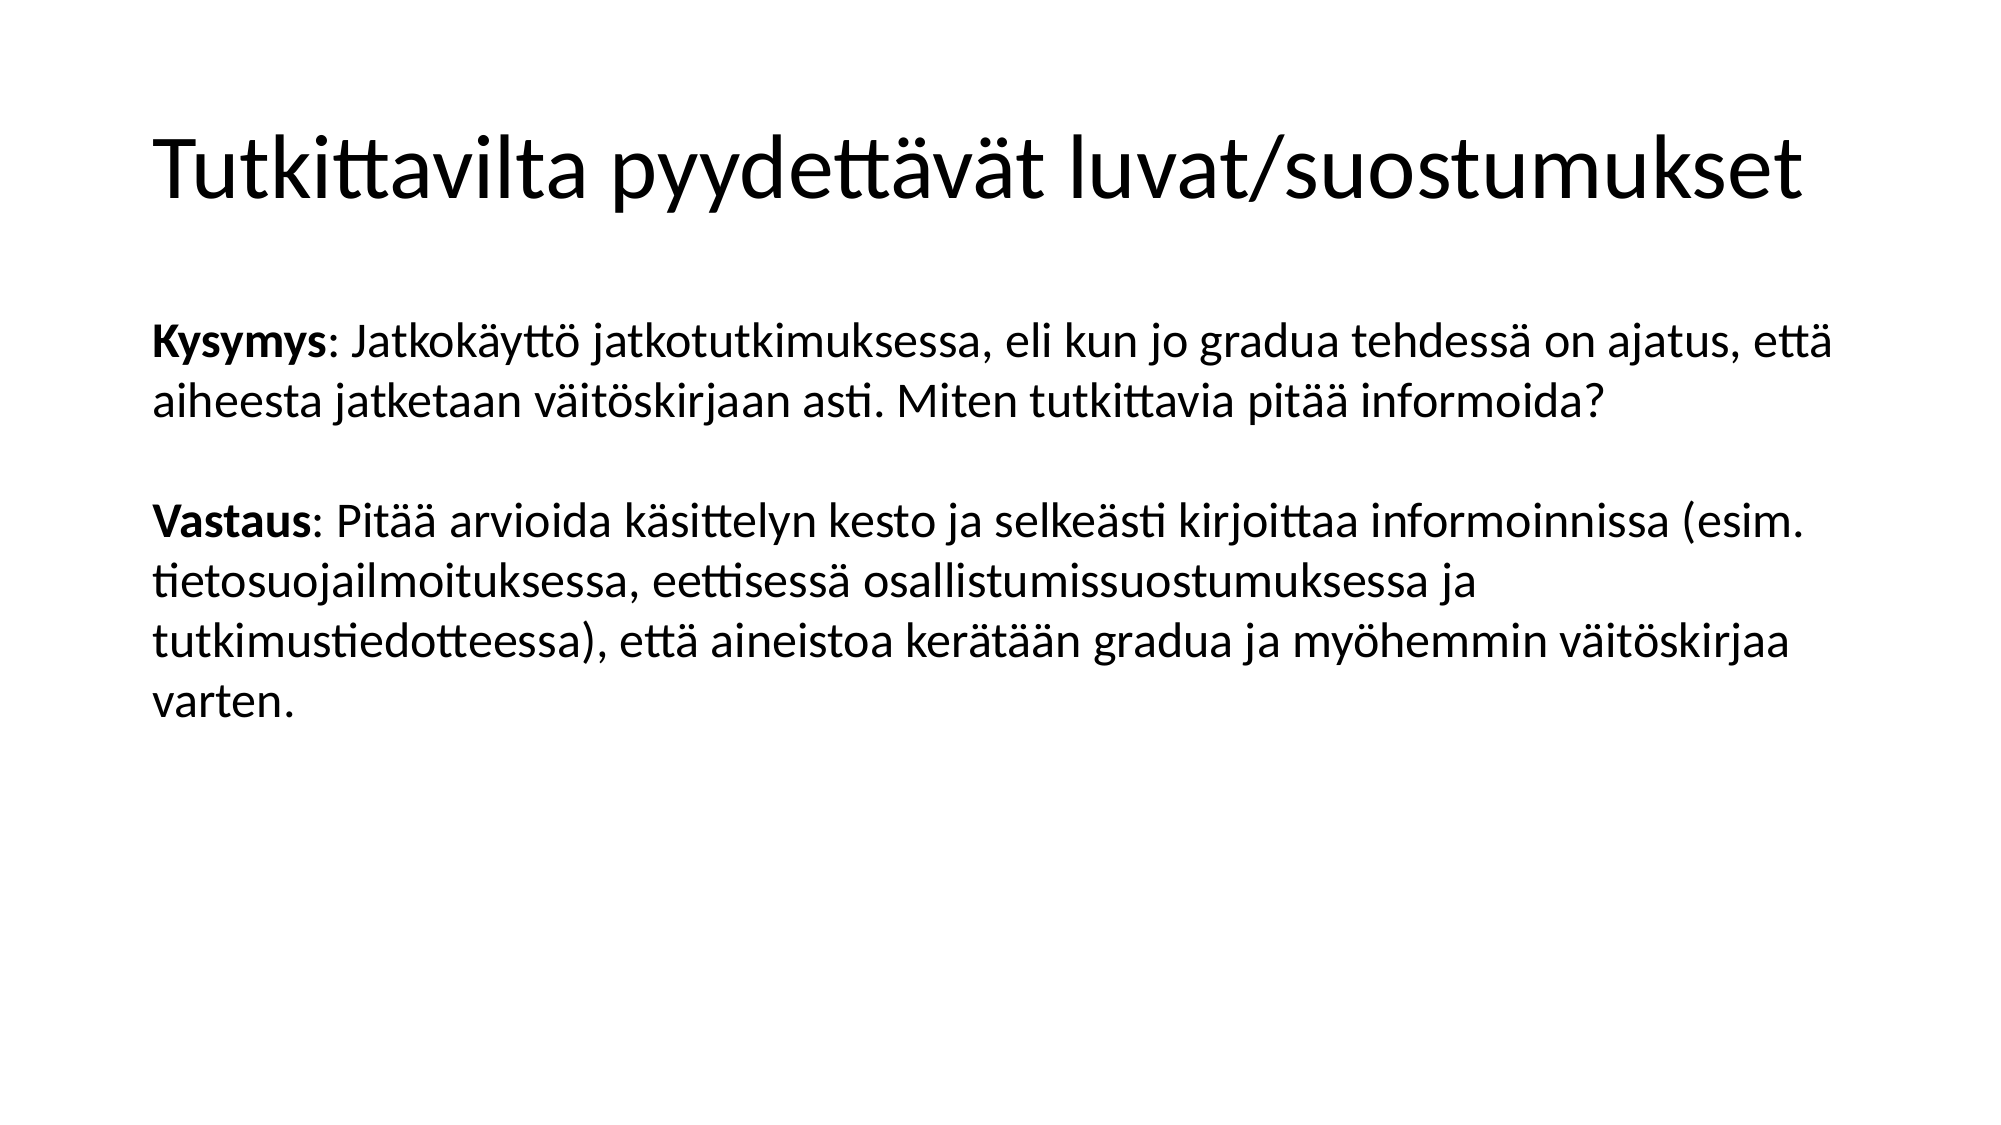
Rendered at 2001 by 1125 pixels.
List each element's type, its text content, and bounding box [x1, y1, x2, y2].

list Kysymys: Jatkokäyttö jatkotutkimuksessa, eli kun jo gradua tehdessä on ajatus, että aiheesta jatketaan väitöskirjaan asti. Miten tutkittavia pitää informoida? Vastaus: Pitää arvioida käsittelyn kesto ja selkeästi kirjoittaa informoinnissa (esim. tietosuojailmoituksessa, eettisessä osallistumissuostumuksessa ja tutkimustiedotteessa), että aineistoa kerätään gradua ja myöhemmin väitöskirjaa varten. [137, 299, 1863, 1097]
title Tutkittavilta pyydettävät luvat/suostumukset [137, 59, 1863, 278]
